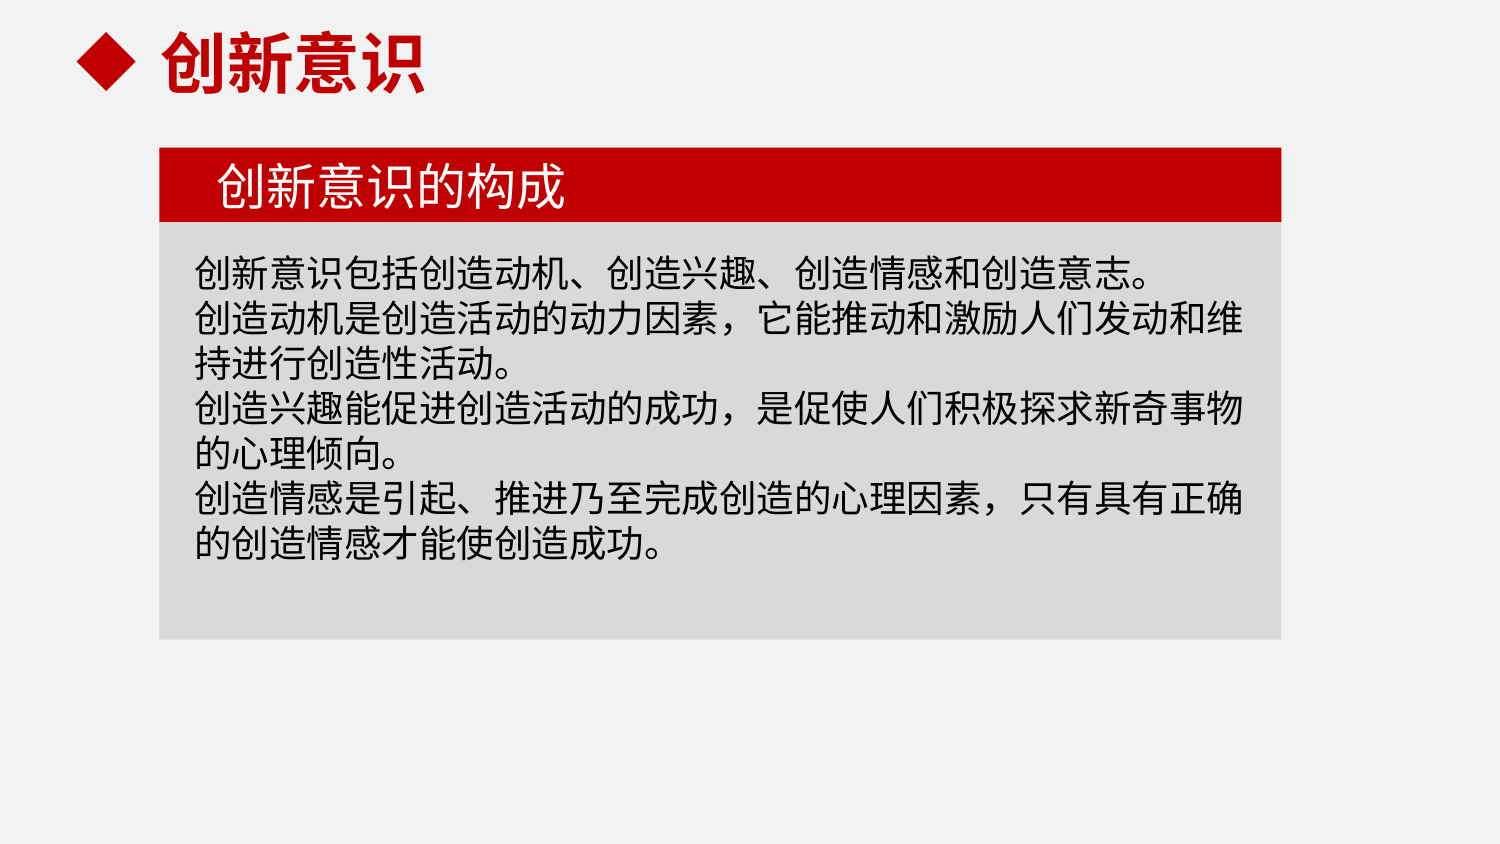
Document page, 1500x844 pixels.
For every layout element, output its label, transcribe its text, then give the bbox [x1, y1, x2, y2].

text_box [159, 147, 1282, 640]
text_box 创新意识 [149, 16, 439, 108]
